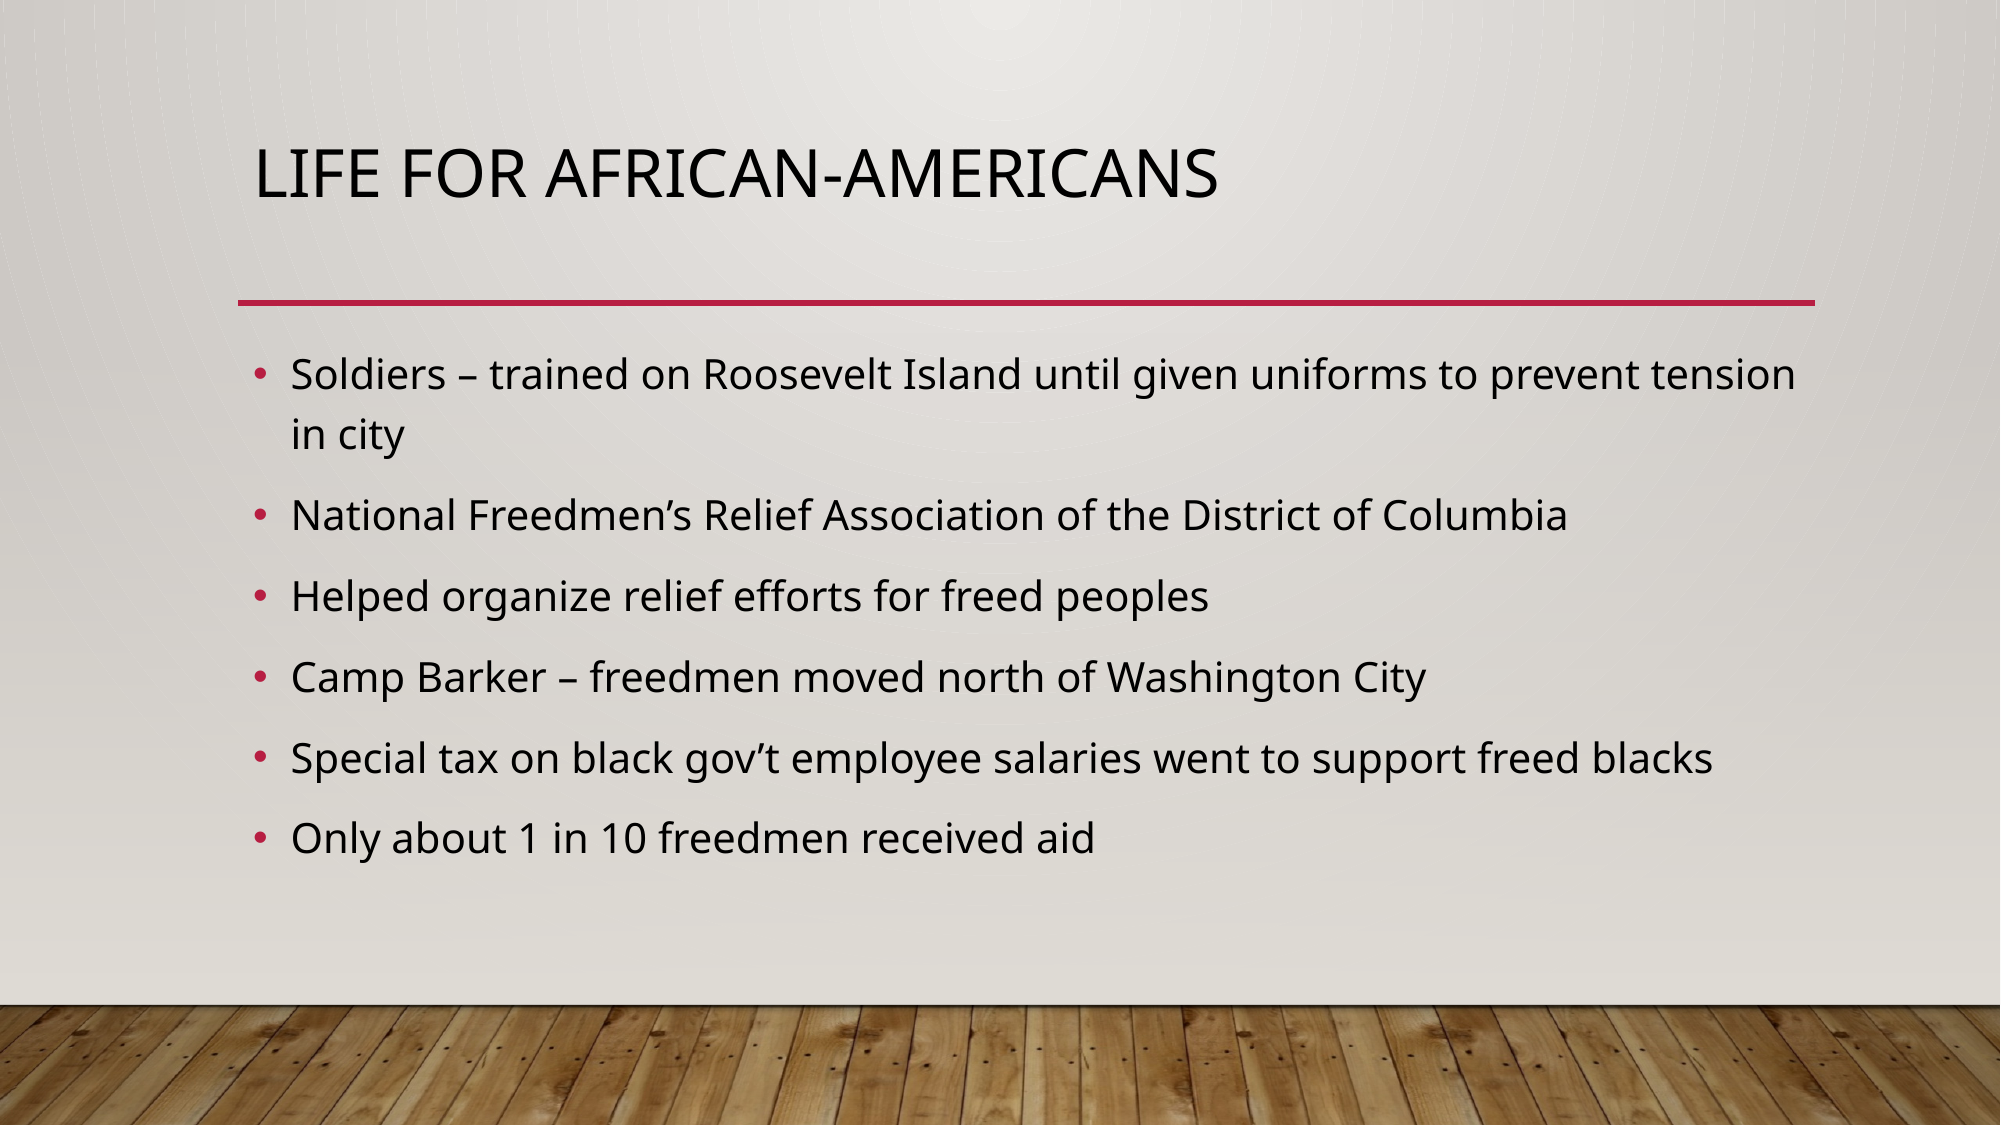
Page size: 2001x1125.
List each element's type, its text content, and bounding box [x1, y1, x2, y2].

title Life for African-americans [238, 131, 1814, 305]
list Soldiers – trained on Roosevelt Island until given uniforms to prevent tension in city National Freedmen’s Relief Association of the District of Columbia Helped organize relief efforts for freed peoples Camp Barker – freedmen moved north of Washington City Special tax on black gov’t employee salaries went to support freed blacks Only about 1 in 10 freedmen received aid [238, 330, 1814, 897]
picture [0, 1005, 2000, 1125]
